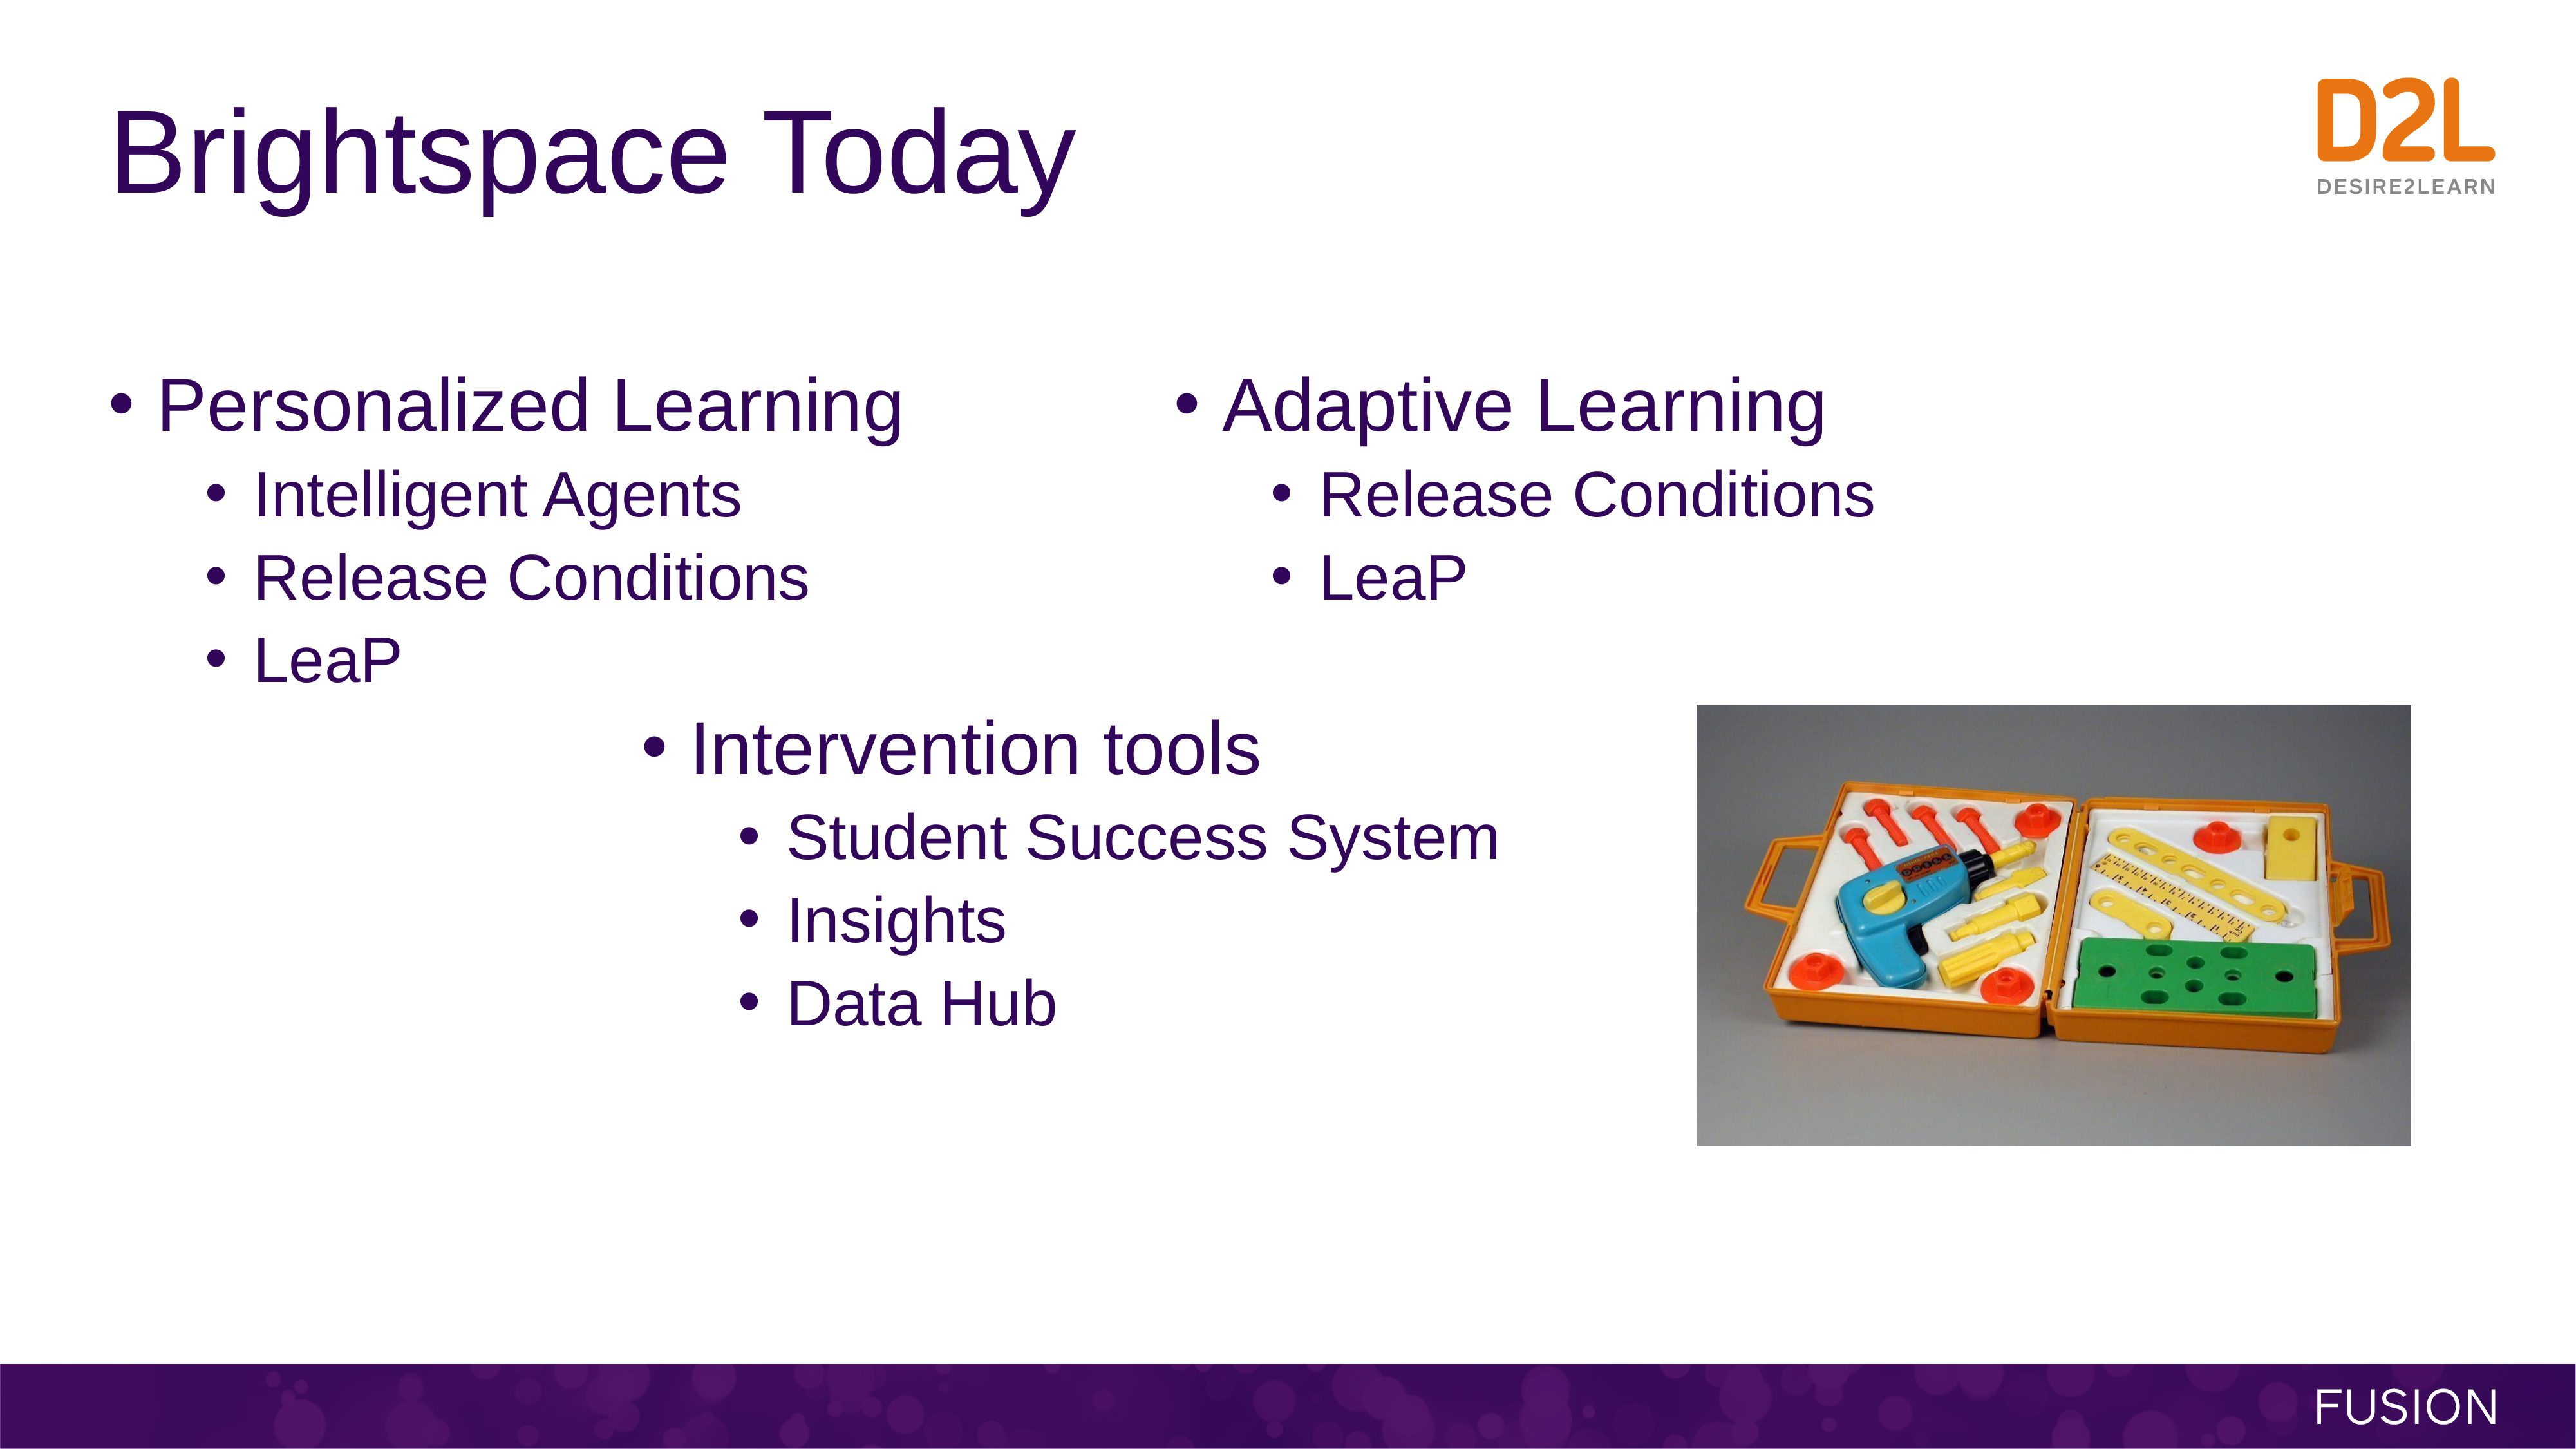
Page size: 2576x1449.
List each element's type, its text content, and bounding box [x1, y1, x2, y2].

title Brightspace Today [99, 86, 2069, 362]
list Personalized Learning Intelligent Agents Release Conditions LeaP [99, 361, 1003, 705]
text_box Adaptive Learning Release Conditions LeaP [1164, 361, 2069, 705]
text_box Intervention tools Student Success System Insights Data Hub [631, 705, 1536, 1048]
picture [0, 0, 2576, 1449]
